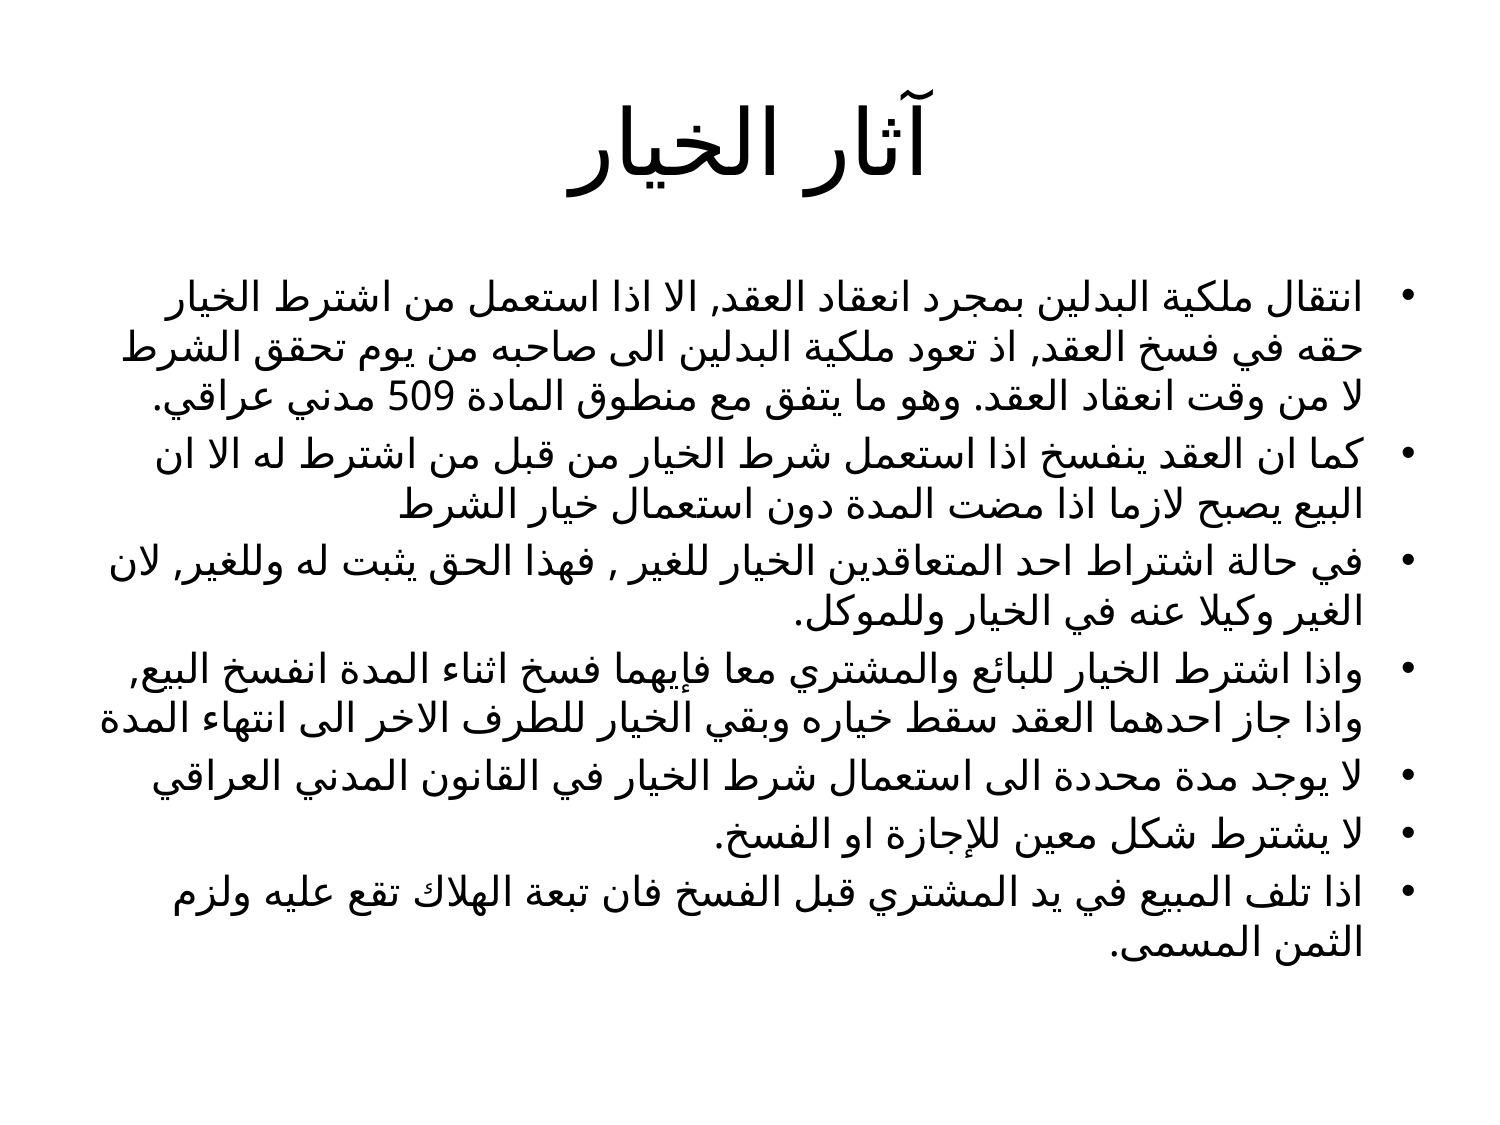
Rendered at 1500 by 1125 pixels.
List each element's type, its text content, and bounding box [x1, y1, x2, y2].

list انتقال ملكية البدلين بمجرد انعقاد العقد, الا اذا استعمل من اشترط الخيار حقه في فسخ العقد, اذ تعود ملكية البدلين الى صاحبه من يوم تحقق الشرط لا من وقت انعقاد العقد. وهو ما يتفق مع منطوق المادة 509 مدني عراقي. كما ان العقد ينفسخ اذا استعمل شرط الخيار من قبل من اشترط له الا ان البيع يصبح لازما اذا مضت المدة دون استعمال خيار الشرط في حالة اشتراط احد المتعاقدين الخيار للغير , فهذا الحق يثبت له وللغير, لان الغير وكيلا عنه في الخيار وللموكل. واذا اشترط الخيار للبائع والمشتري معا فإيهما فسخ اثناء المدة انفسخ البيع, واذا جاز احدهما العقد سقط خياره وبقي الخيار للطرف الاخر الى انتهاء المدة لا يوجد مدة محددة الى استعمال شرط الخيار في القانون المدني العراقي لا يشترط شكل معين للإجازة او الفسخ. اذا تلف المبيع في يد المشتري قبل الفسخ فان تبعة الهلاك تقع عليه ولزم الثمن المسمى. [75, 262, 1425, 1005]
title آثار الخيار [75, 45, 1425, 233]
